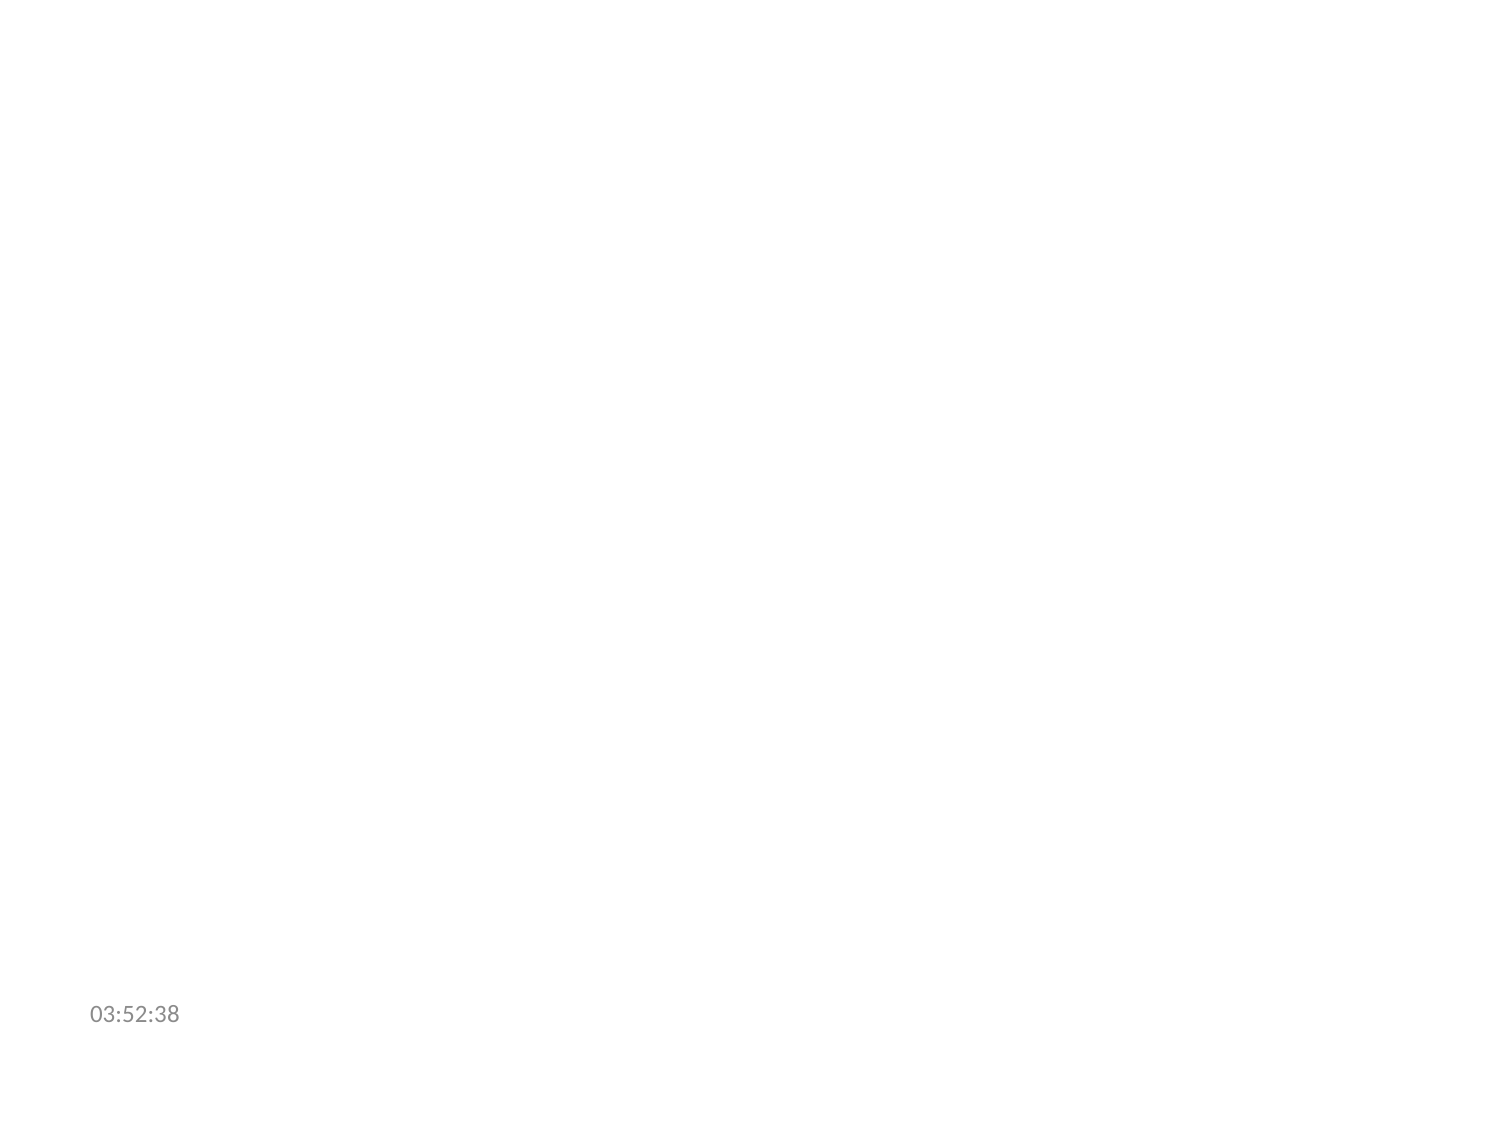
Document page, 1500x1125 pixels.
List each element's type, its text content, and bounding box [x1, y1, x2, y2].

text_box 15:35:09 [75, 982, 425, 1043]
